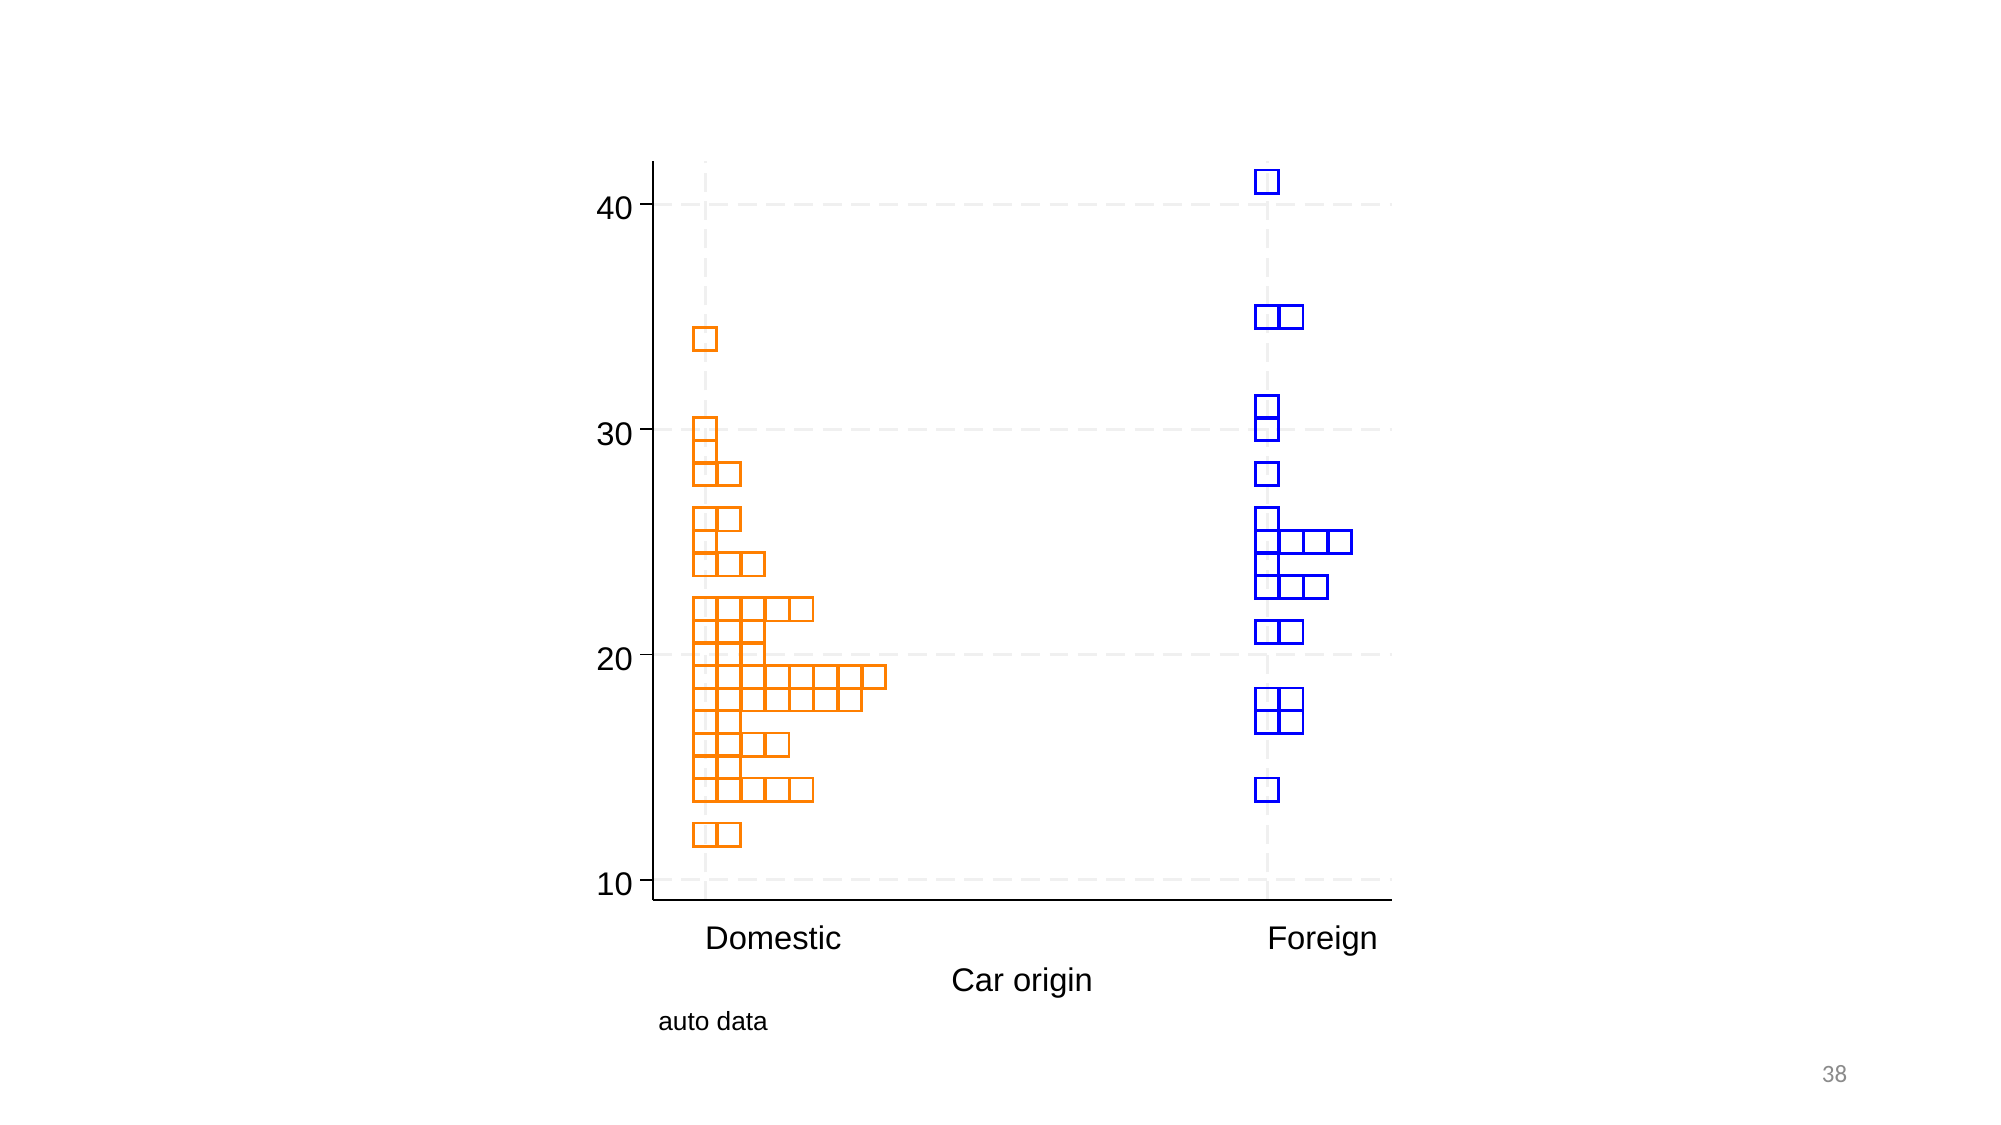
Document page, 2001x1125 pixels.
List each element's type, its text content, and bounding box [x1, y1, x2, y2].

picture [174, 127, 1750, 1073]
slide_number 38 [1412, 1042, 1863, 1103]
